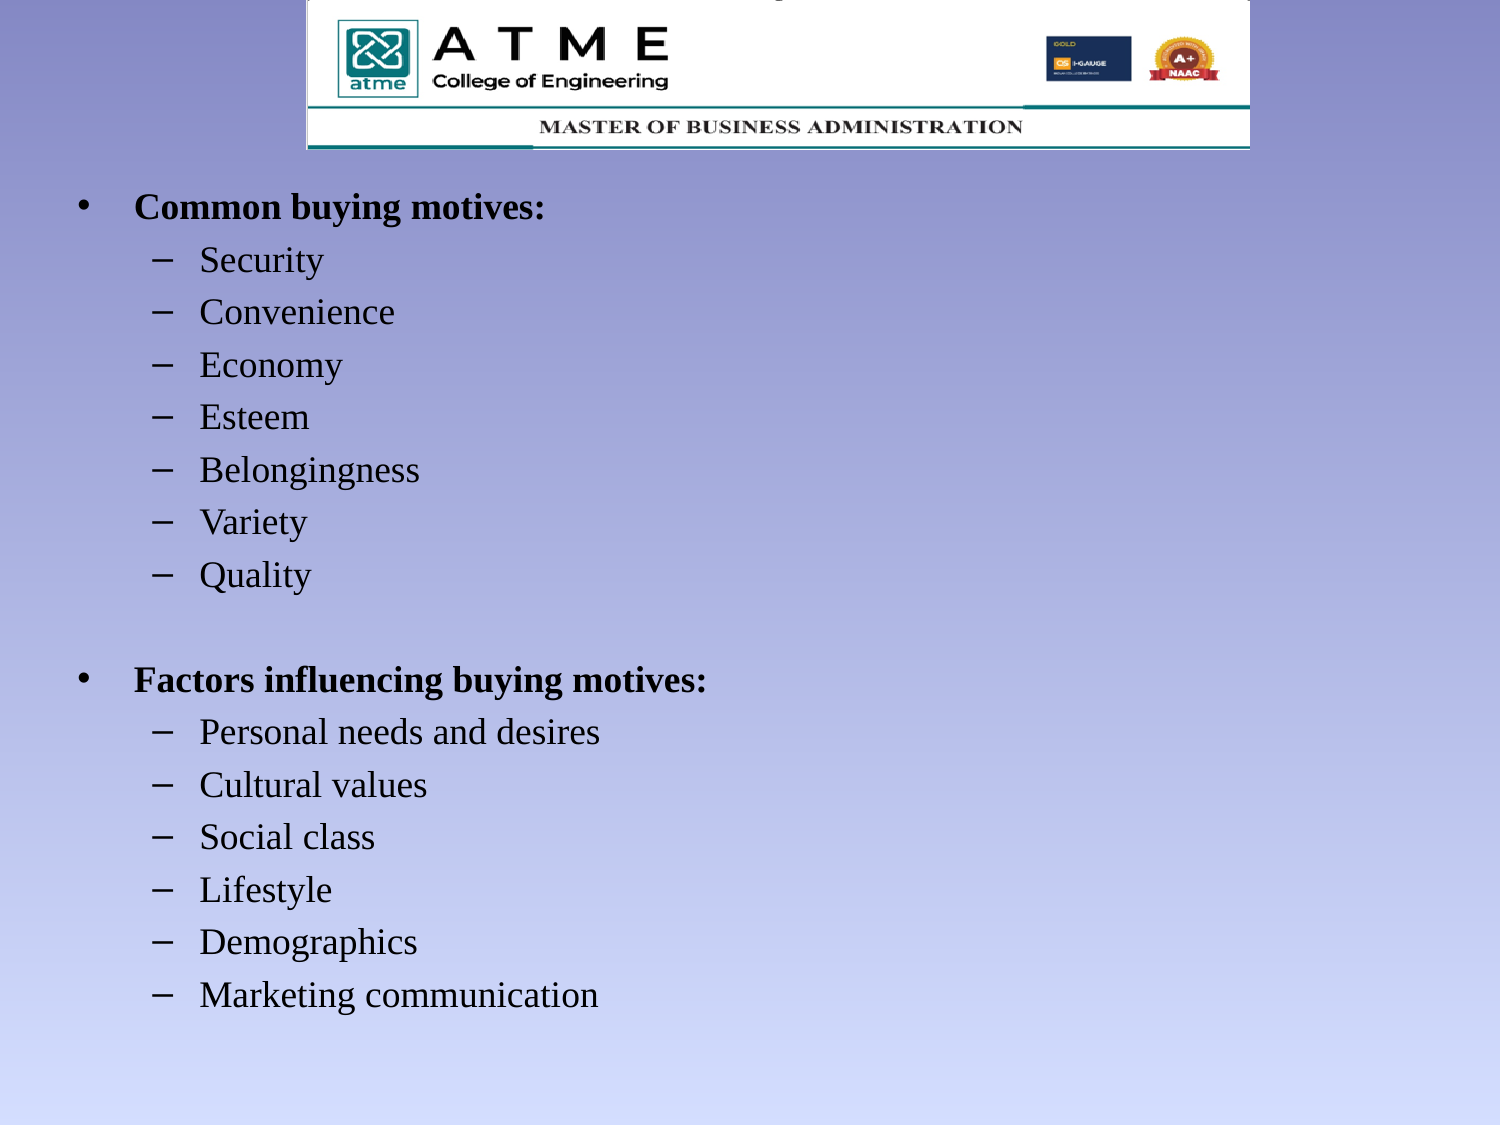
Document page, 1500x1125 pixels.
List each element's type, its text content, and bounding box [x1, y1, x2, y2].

picture [306, 0, 1250, 150]
list Common buying motives: Security Convenience Economy Esteem Belongingness Variety Quality Factors influencing buying motives: Personal needs and desires Cultural values Social class Lifestyle Demographics Marketing communication [62, 174, 1463, 1088]
